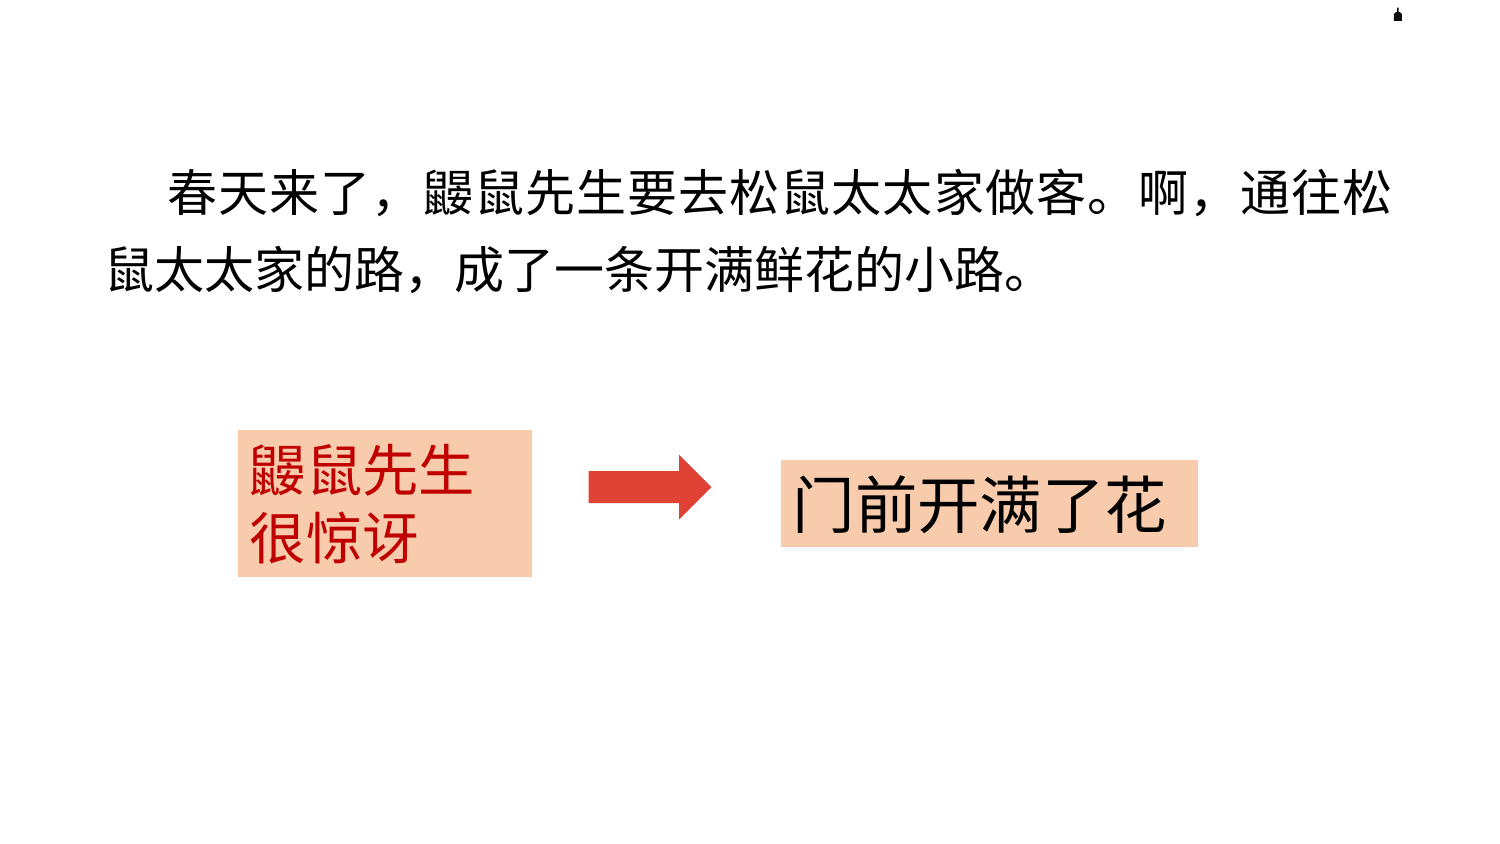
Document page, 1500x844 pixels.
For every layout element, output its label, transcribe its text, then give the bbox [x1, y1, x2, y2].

text_box [588, 454, 712, 520]
text_box 春天来了，鼹鼠先生要去松鼠太太家做客。啊，通往松鼠太太家的路，成了一条开满鲜花的小路。 [93, 137, 1405, 305]
text_box 鼹鼠先生很惊讶 [238, 430, 532, 577]
text_box 门前开满了花 [781, 460, 1198, 547]
